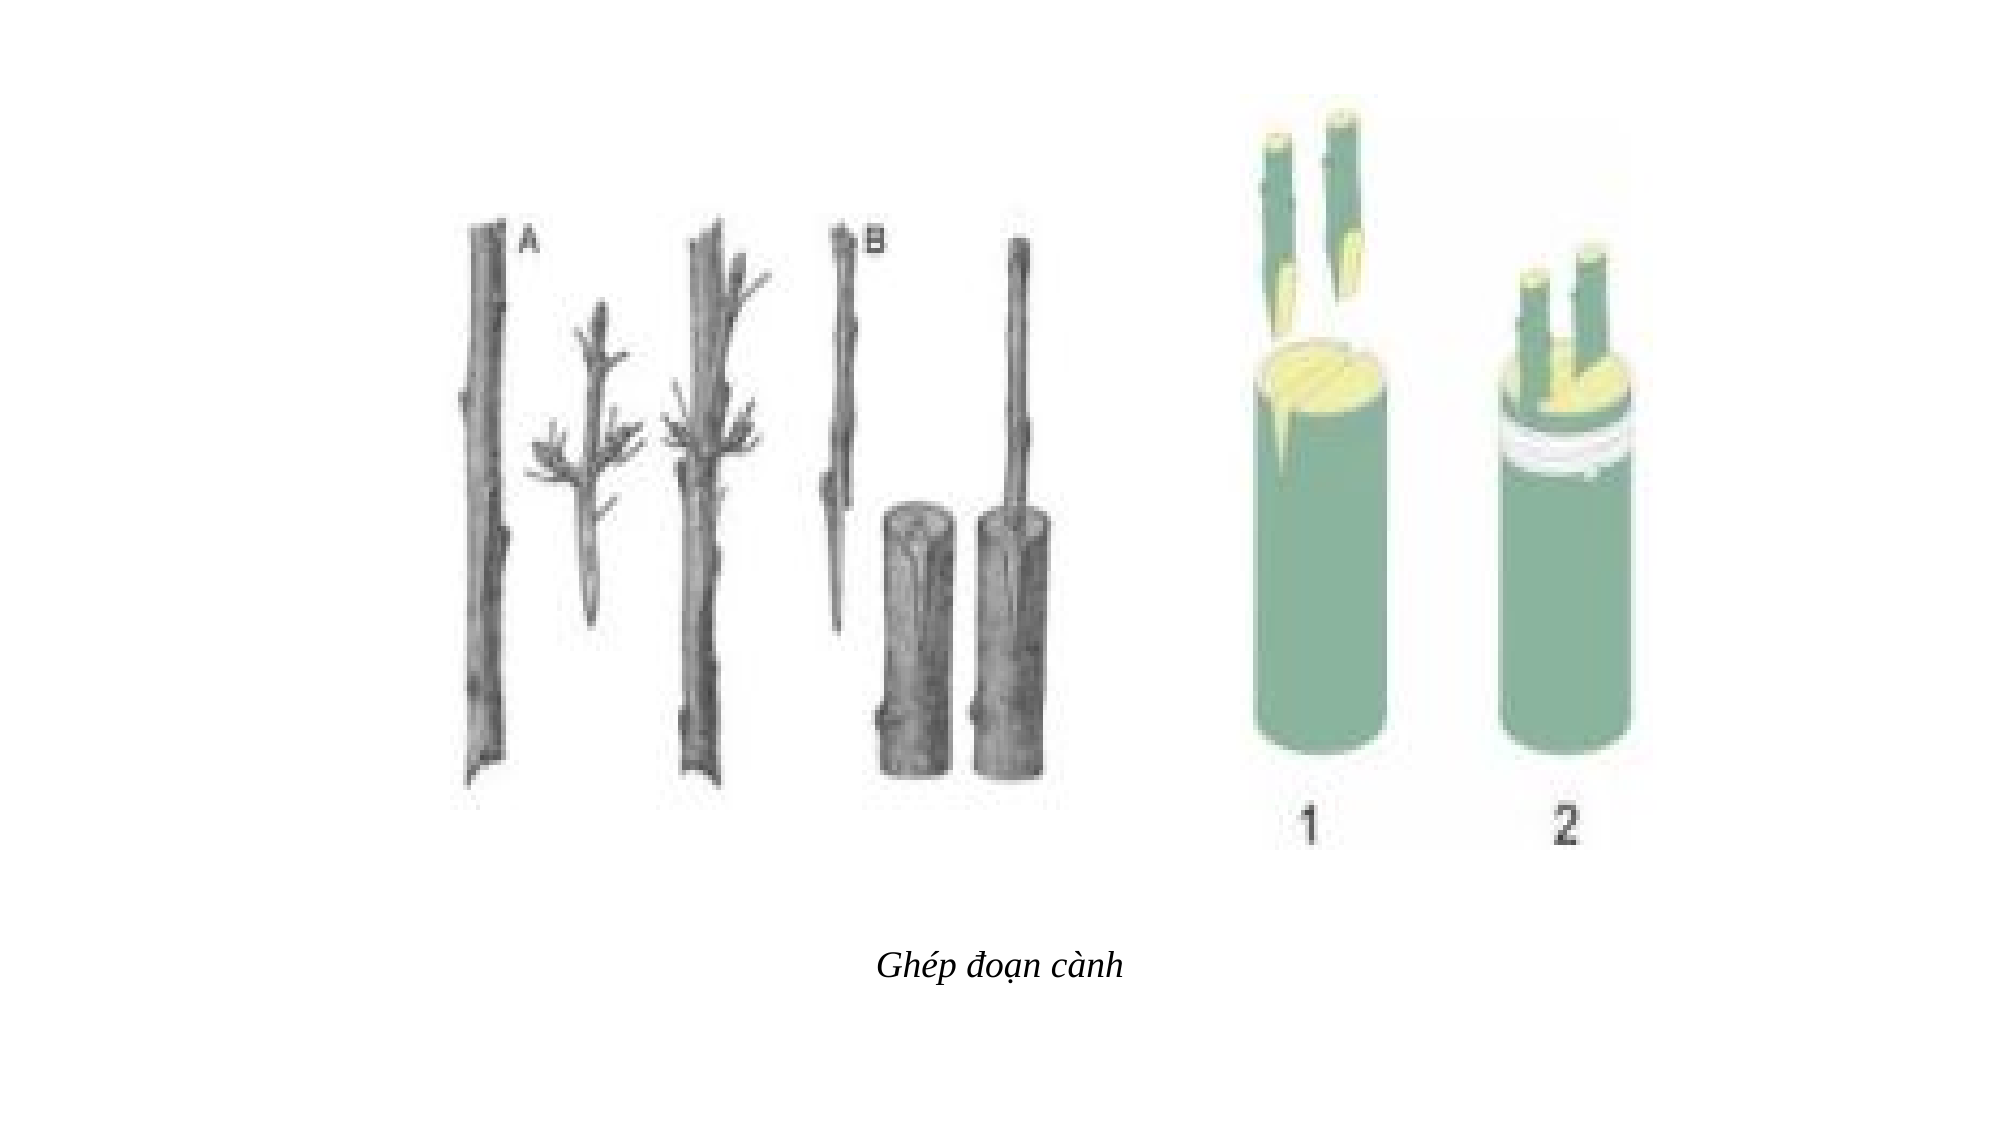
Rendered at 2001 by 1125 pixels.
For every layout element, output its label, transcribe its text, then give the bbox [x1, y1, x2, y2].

text_box Ghép đoạn cành [860, 929, 1139, 993]
picture [416, 94, 1705, 905]
